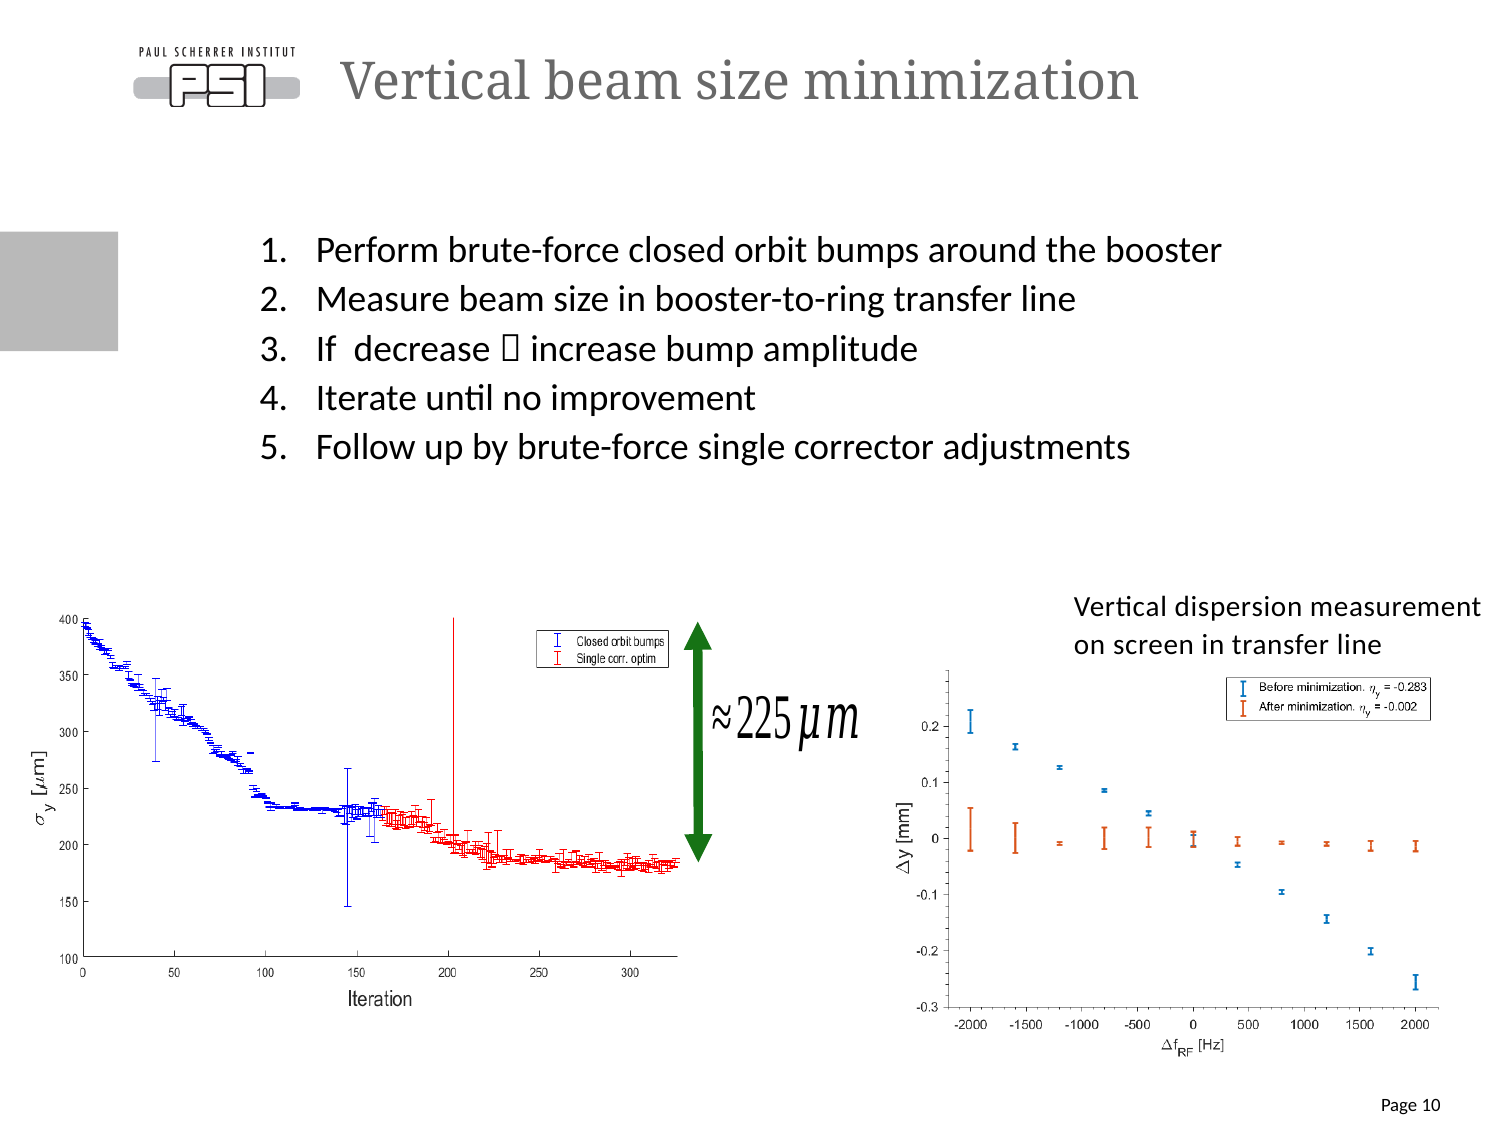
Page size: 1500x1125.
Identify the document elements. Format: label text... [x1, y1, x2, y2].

text_box Vertical dispersion measurement on screen in transfer line [1073, 583, 1224, 636]
title Vertical beam size minimization [340, 47, 1442, 132]
slide_number Page 10 [1346, 1092, 1441, 1125]
picture [11, 597, 687, 1010]
picture [865, 637, 1498, 1059]
